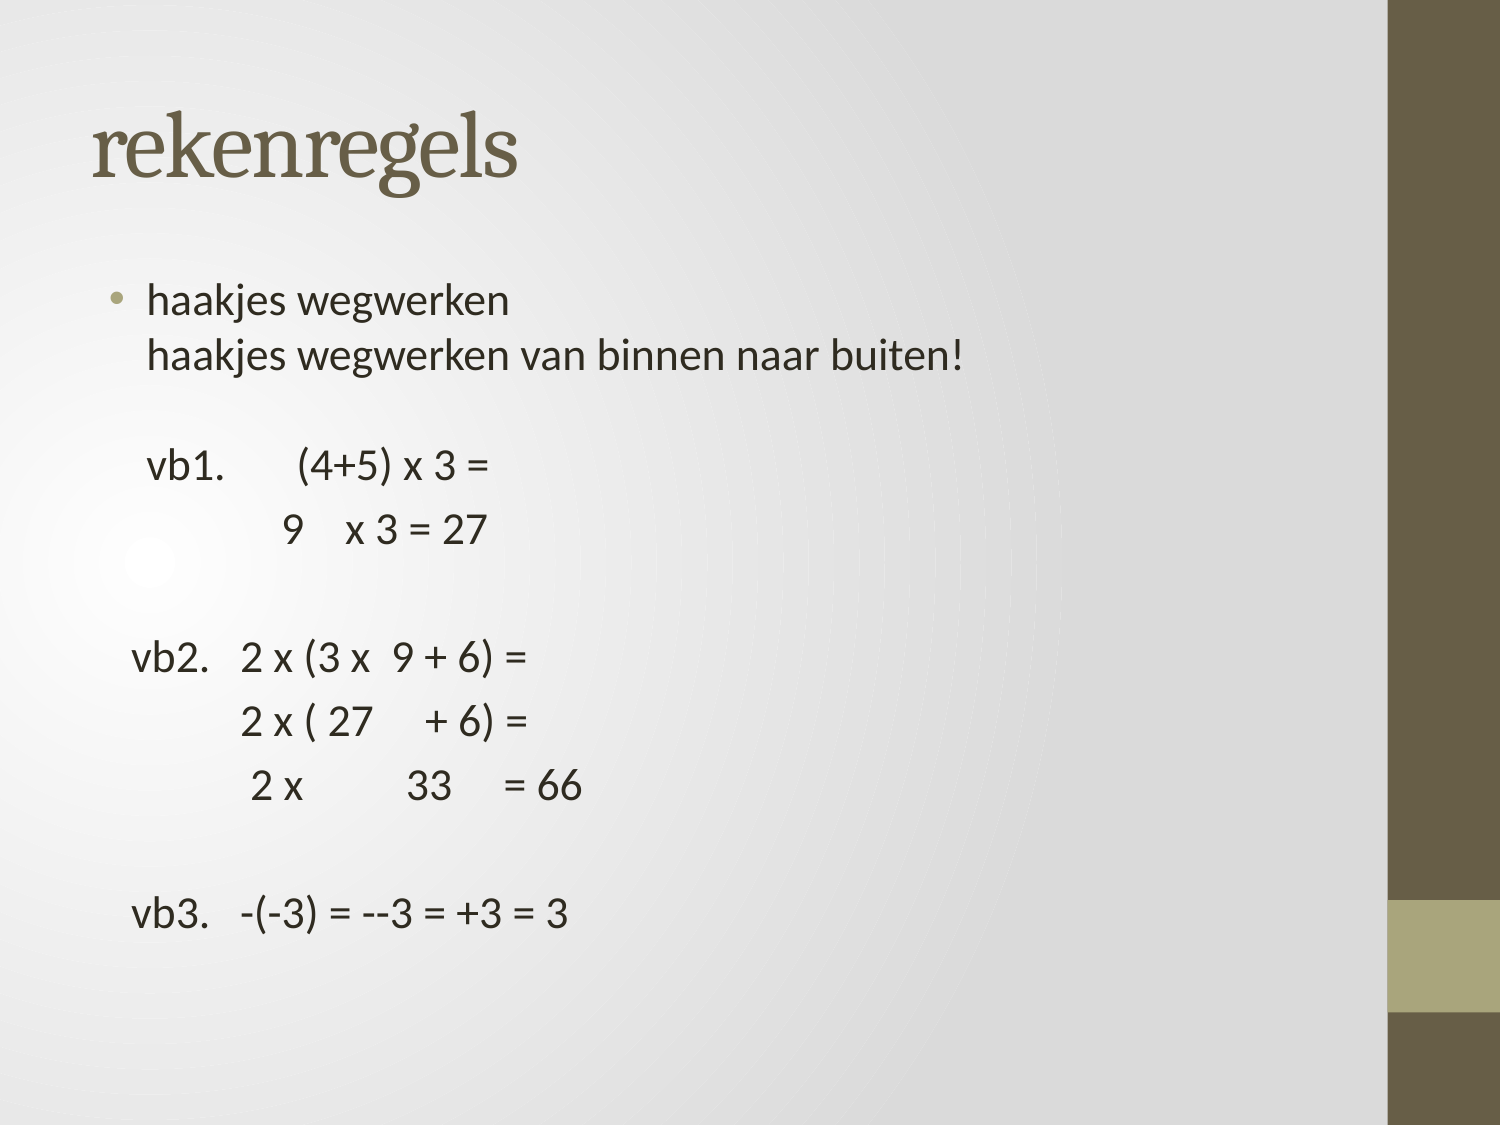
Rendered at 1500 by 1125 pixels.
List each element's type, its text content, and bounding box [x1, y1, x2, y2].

title rekenregels [75, 45, 1325, 233]
list haakjes wegwerken haakjes wegwerken van binnen naar buiten! vb1. (4+5) x 3 = 9 x 3 = 27 vb2. 2 x (3 x 9 + 6) = 2 x ( 27 + 6) = 2 x 33 = 66 vb3. -(-3) = --3 = +3 = 3 [75, 262, 1425, 1047]
